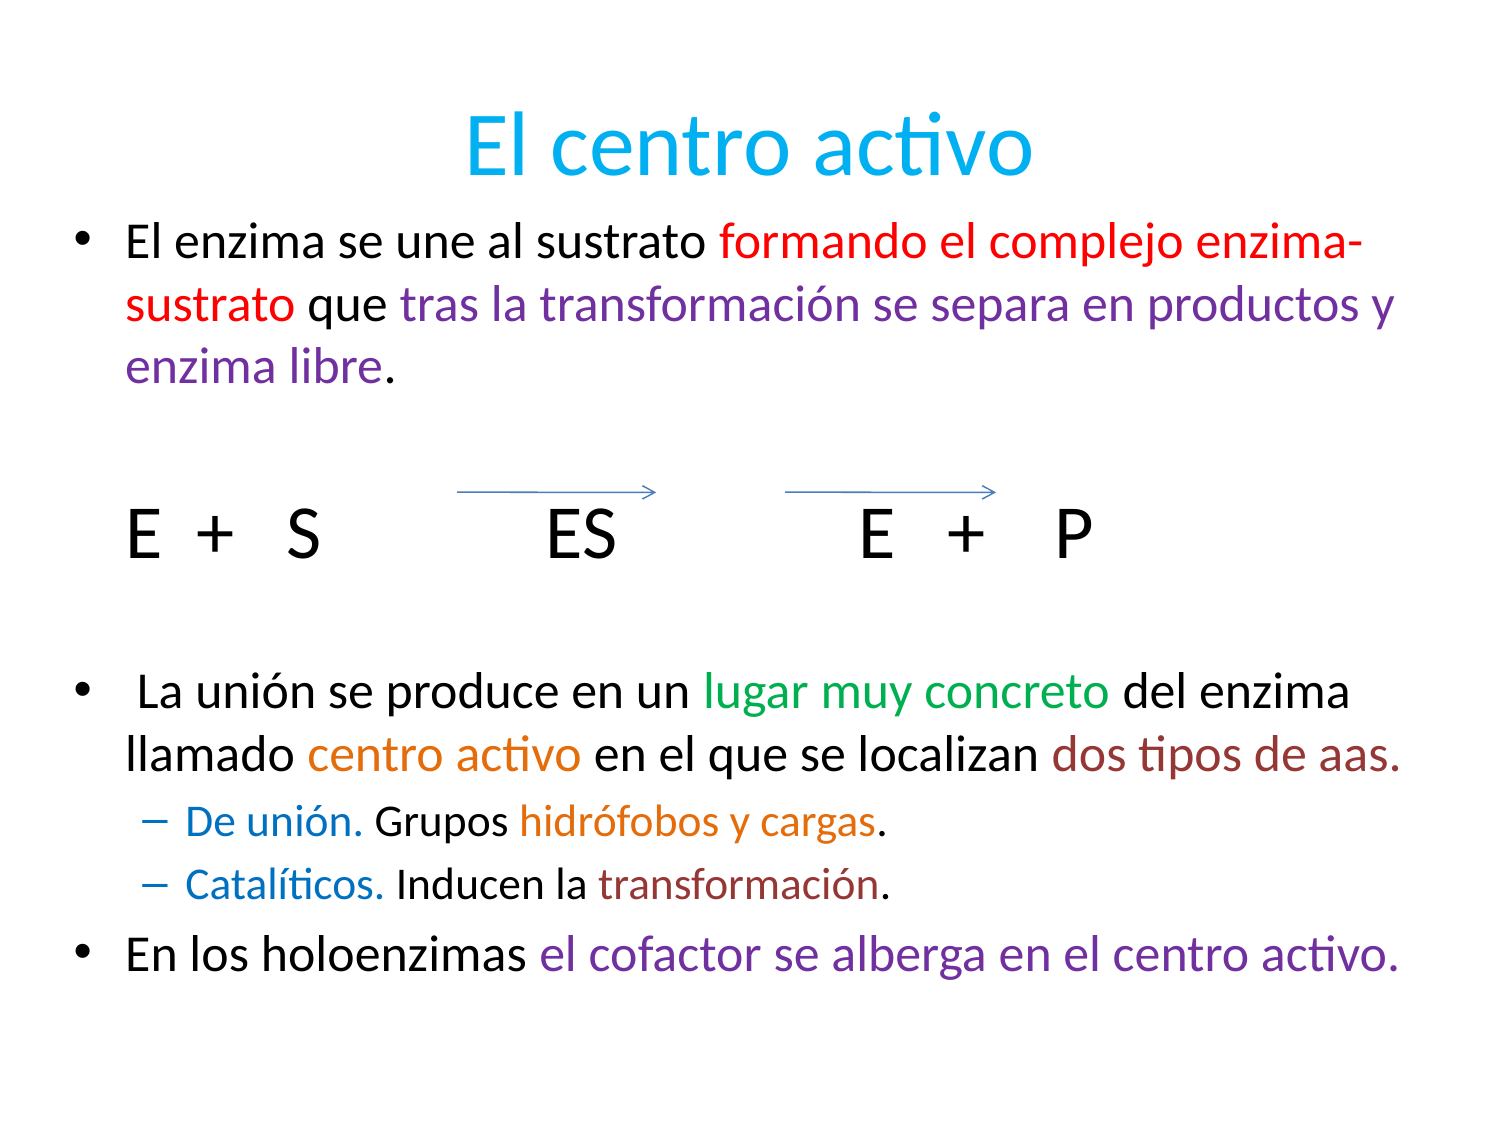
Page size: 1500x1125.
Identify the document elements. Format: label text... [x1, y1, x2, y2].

list El enzima se une al sustrato formando el complejo enzima-sustrato que tras la transformación se separa en productos y enzima libre. E + S ES E + P La unión se produce en un lugar muy concreto del enzima llamado centro activo en el que se localizan dos tipos de aas. De unión. Grupos hidrófobos y cargas. Catalíticos. Inducen la transformación. En los holoenzimas el cofactor se alberga en el centro activo. [58, 199, 1425, 1090]
title El centro activo [75, 45, 1425, 199]
